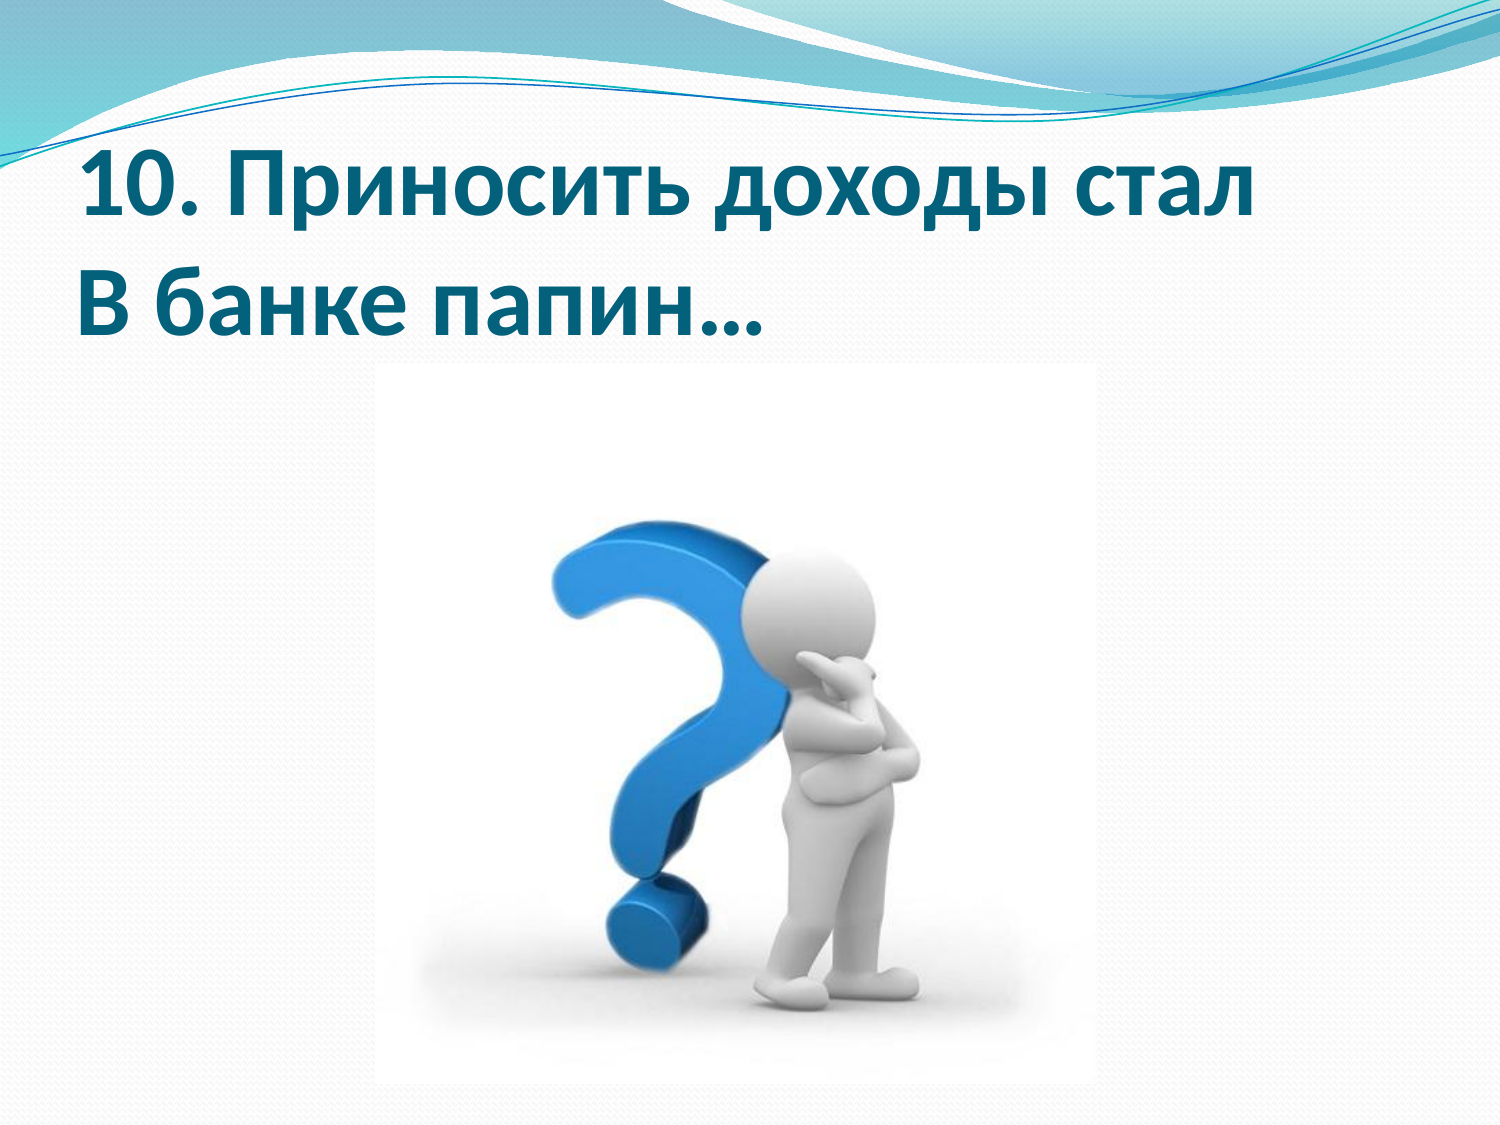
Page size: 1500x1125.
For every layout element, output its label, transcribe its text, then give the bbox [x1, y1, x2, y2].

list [374, 363, 1096, 1084]
title 10. Приносить доходы стал В банке папин… [74, 115, 1426, 481]
